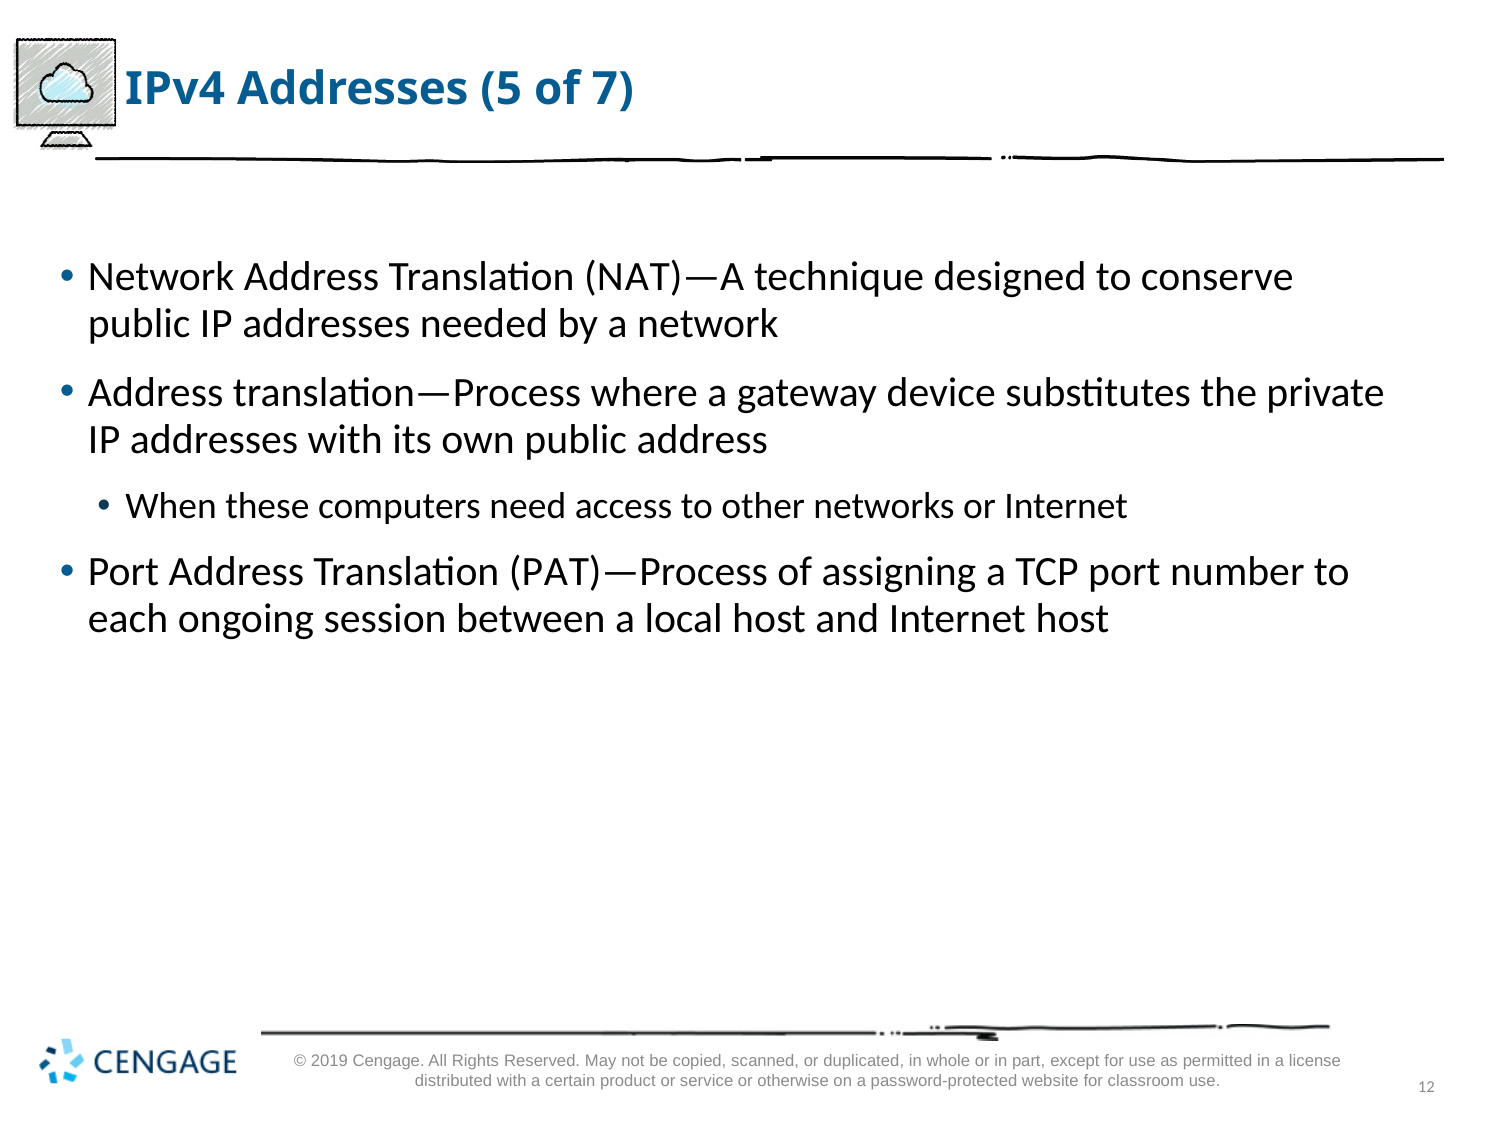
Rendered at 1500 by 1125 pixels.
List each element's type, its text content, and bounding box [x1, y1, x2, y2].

picture [13, 36, 117, 151]
footer © 2019 Cengage. All Rights Reserved. May not be copied, scanned, or duplicated, in whole or in part, except for use as permitted in a license distributed with a certain product or service or otherwise on a password-protected website for classroom use. [262, 1050, 1375, 1091]
picture [19, 1025, 249, 1096]
list Network Address Translation (N A T)—A technique designed to conserve public I P addresses needed by a network Address translation—Process where a gateway device substitutes the private I P addresses with its own public address When these computers need access to other networks or Internet Port Address Translation (P A T)—Process of assigning a TCP port number to each ongoing session between a local host and Internet host [59, 252, 1400, 647]
title I P v 4 Addresses (5 of 7) [125, 66, 1442, 116]
picture [261, 1024, 1331, 1041]
picture [95, 155, 1444, 163]
